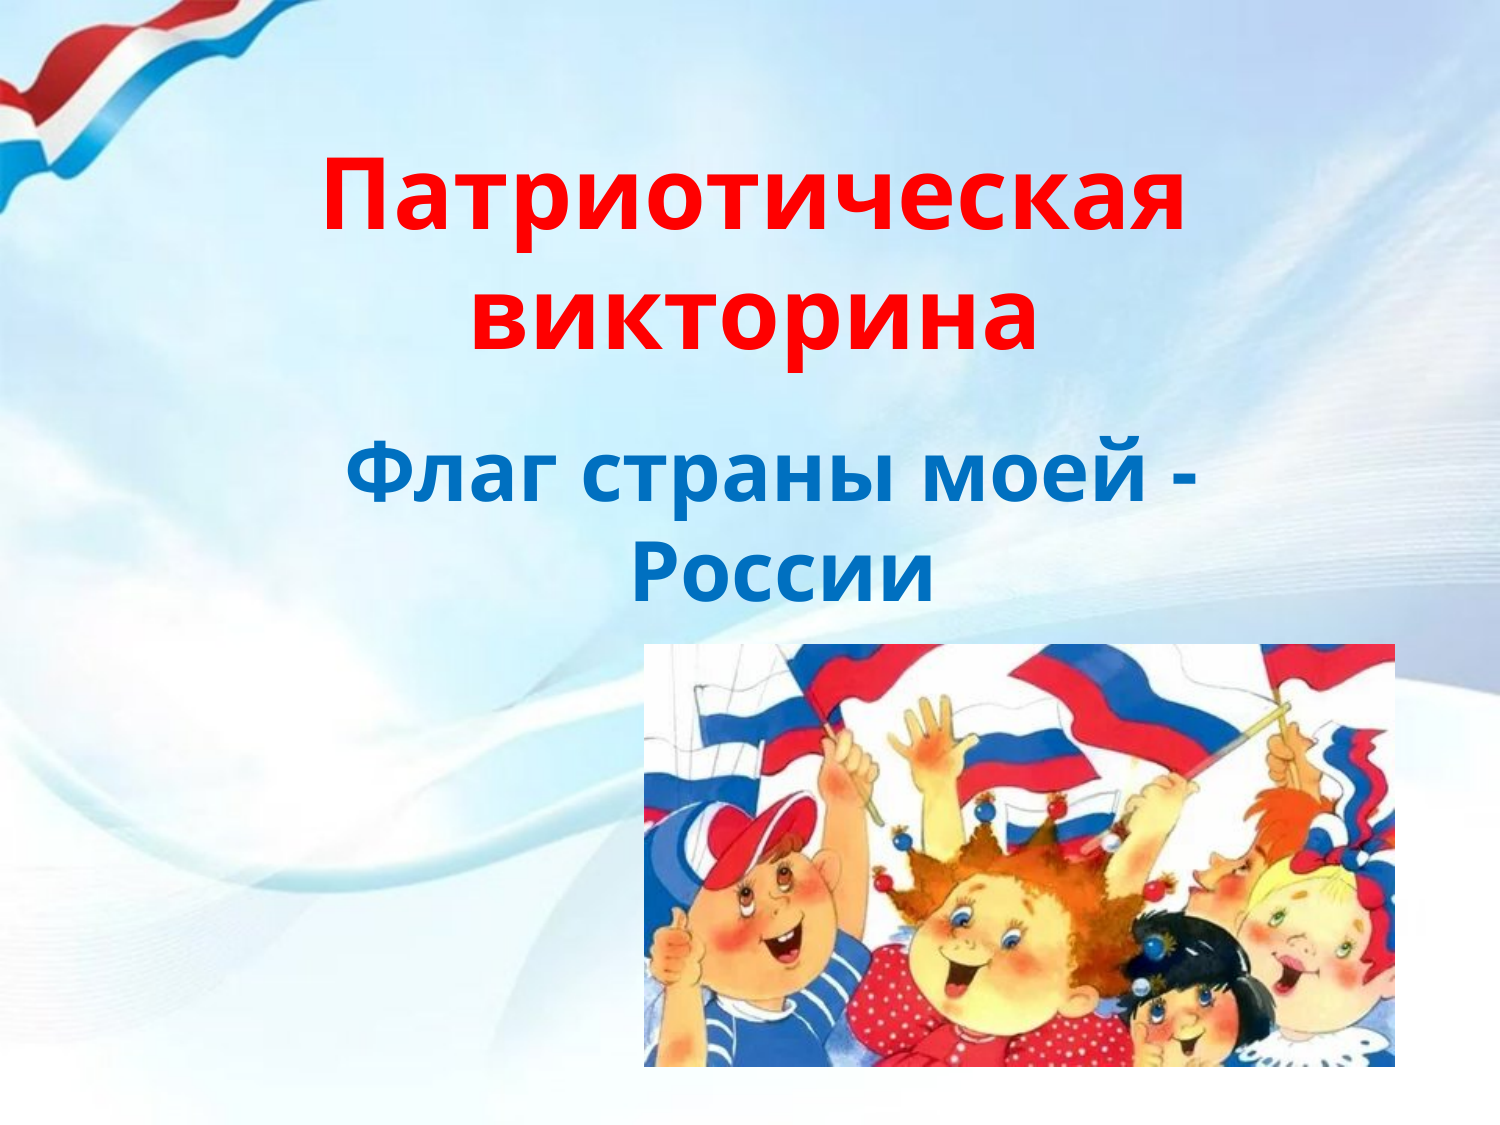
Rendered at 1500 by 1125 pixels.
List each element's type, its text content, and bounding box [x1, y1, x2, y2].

picture [0, 0, 1500, 1125]
title Патриотическая викторина [116, 128, 1393, 371]
subtitle Флаг страны моей - России [257, 409, 1309, 698]
